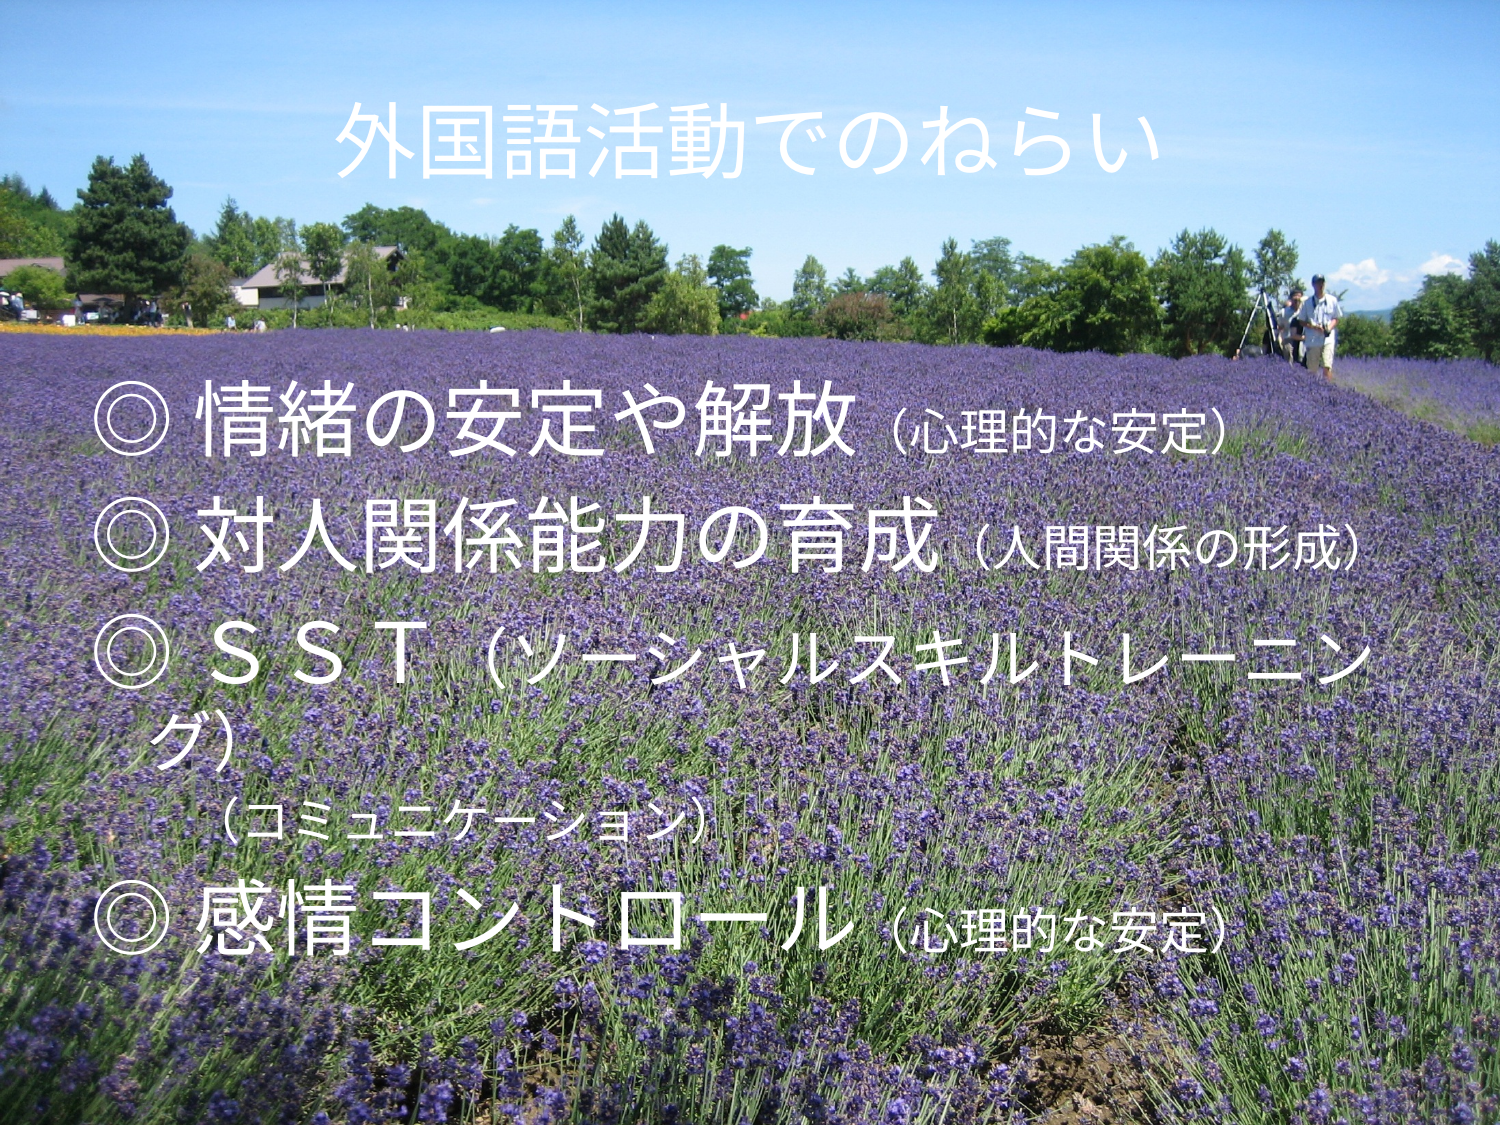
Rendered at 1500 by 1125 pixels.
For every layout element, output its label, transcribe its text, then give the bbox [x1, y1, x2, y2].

picture [0, 0, 1500, 1125]
title 外国語活動でのねらい [75, 45, 1425, 233]
list ◎情緒の安定や解放（心理的な安定） ◎対人関係能力の育成（人間関係の形成） ◎ＳＳＴ（ソーシャルスキルトレーニング） （コミュニケーション） ◎感情コントロール（心理的な安定） [75, 262, 1447, 1005]
